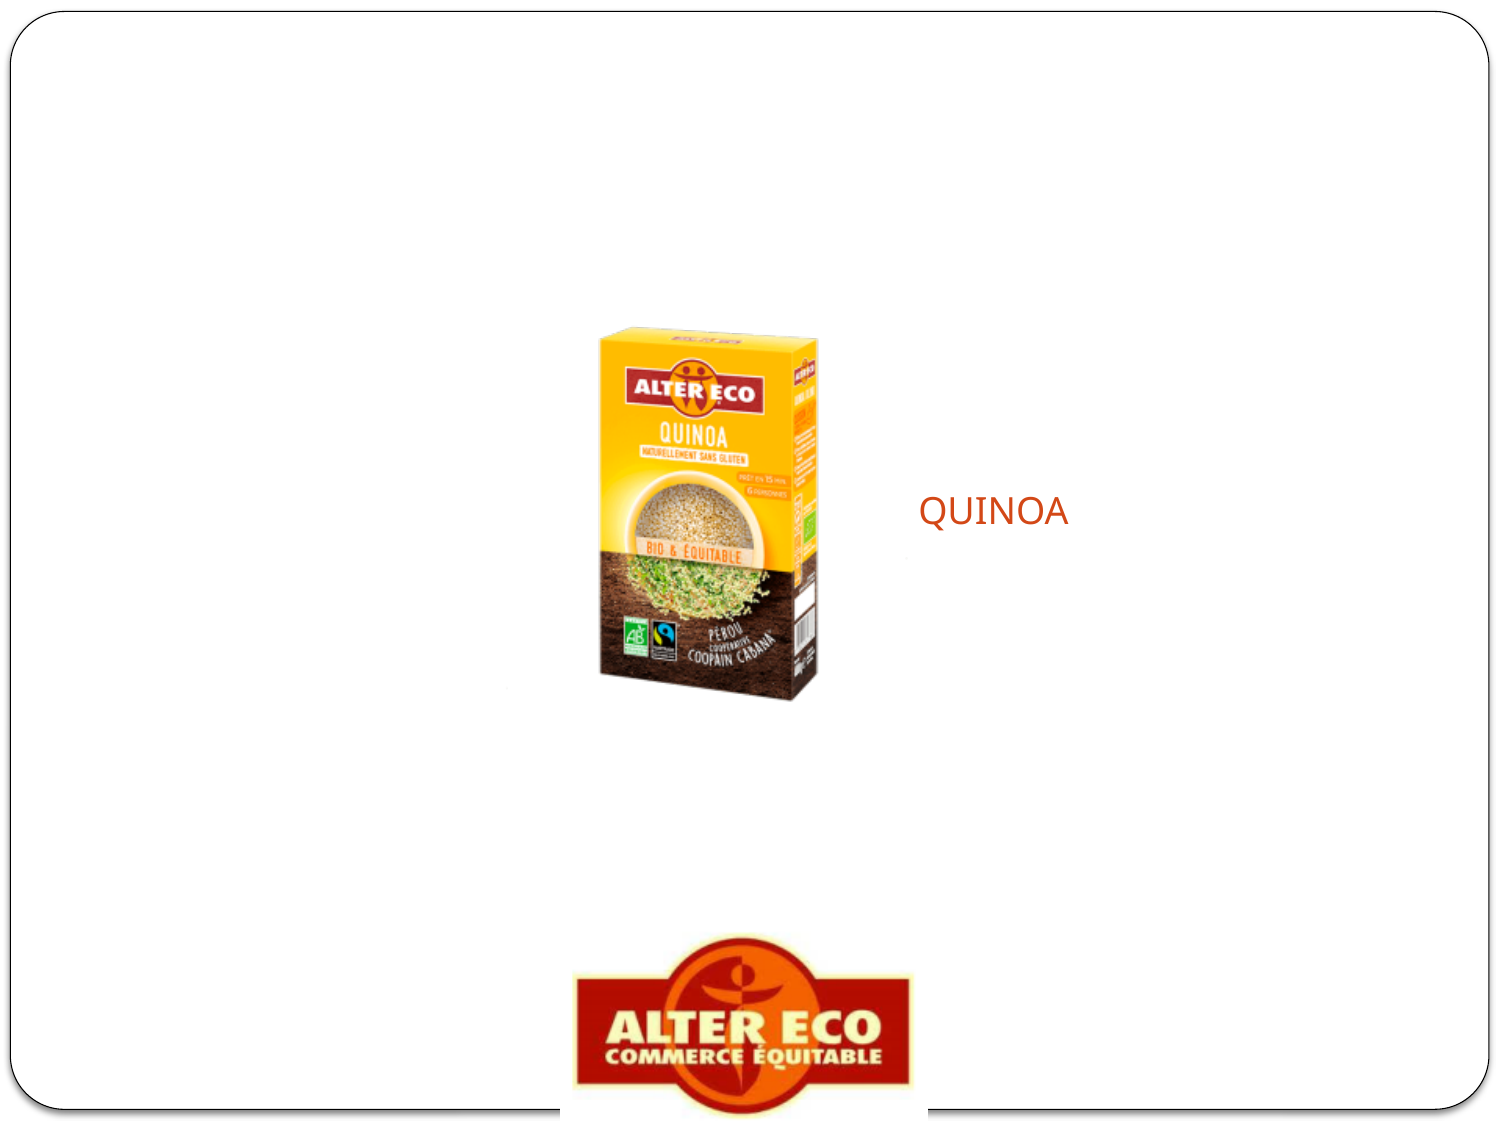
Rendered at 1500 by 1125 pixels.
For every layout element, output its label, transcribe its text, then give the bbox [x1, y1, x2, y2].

picture [560, 909, 928, 1125]
picture [485, 323, 928, 705]
text_box QUINOA [933, 479, 1282, 540]
